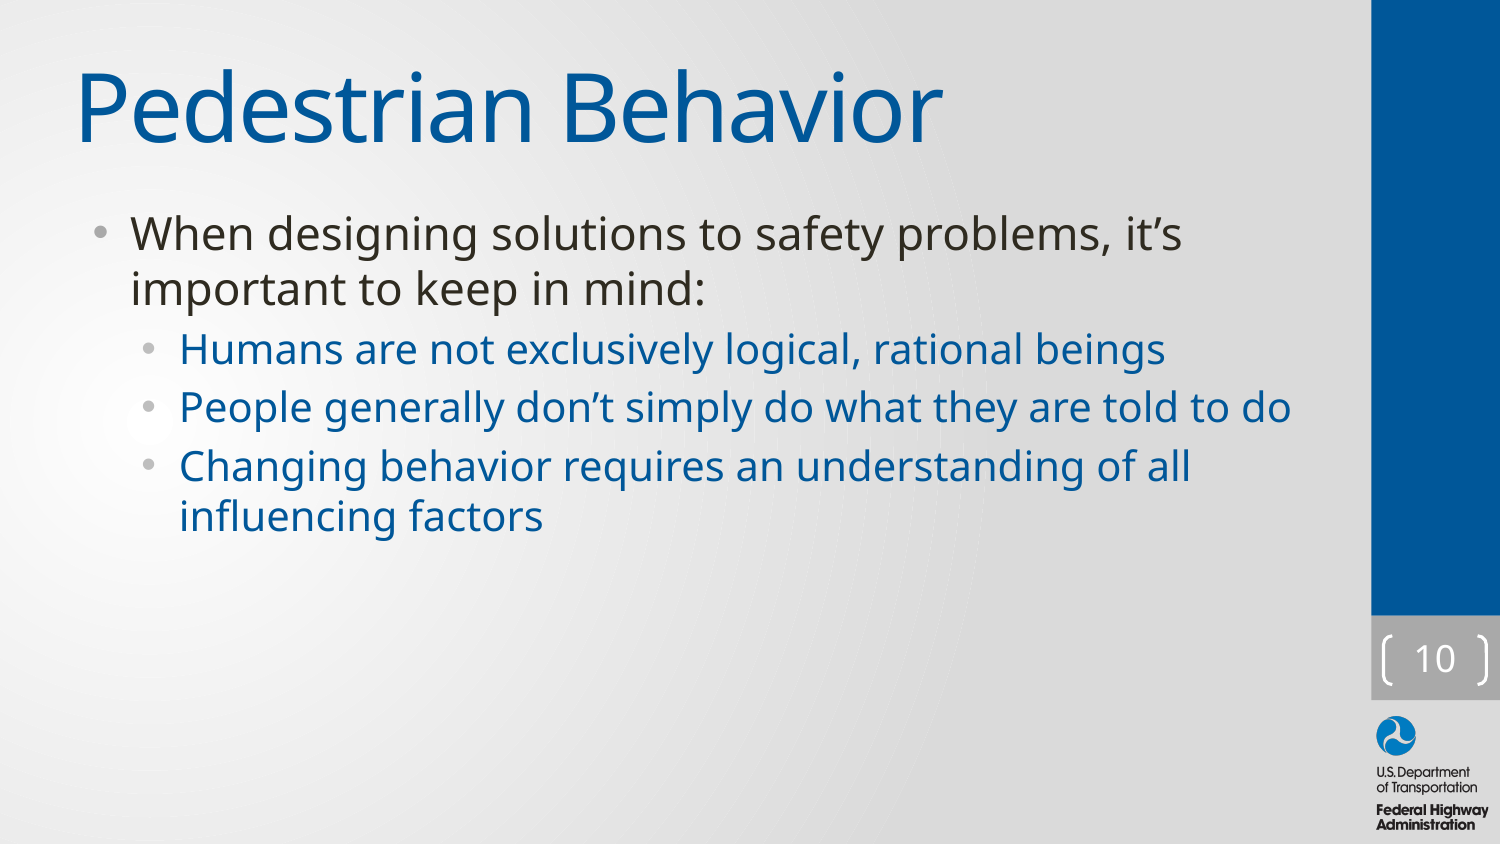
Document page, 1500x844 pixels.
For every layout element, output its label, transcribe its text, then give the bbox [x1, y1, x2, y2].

title Pedestrian Behavior [58, 33, 1309, 175]
list When designing solutions to safety problems, it’s important to keep in mind: Humans are not exclusively logical, rational beings People generally don’t simply do what they are told to do Changing behavior requires an understanding of all influencing factors [58, 196, 1309, 788]
slide_number 10 [1381, 634, 1488, 687]
